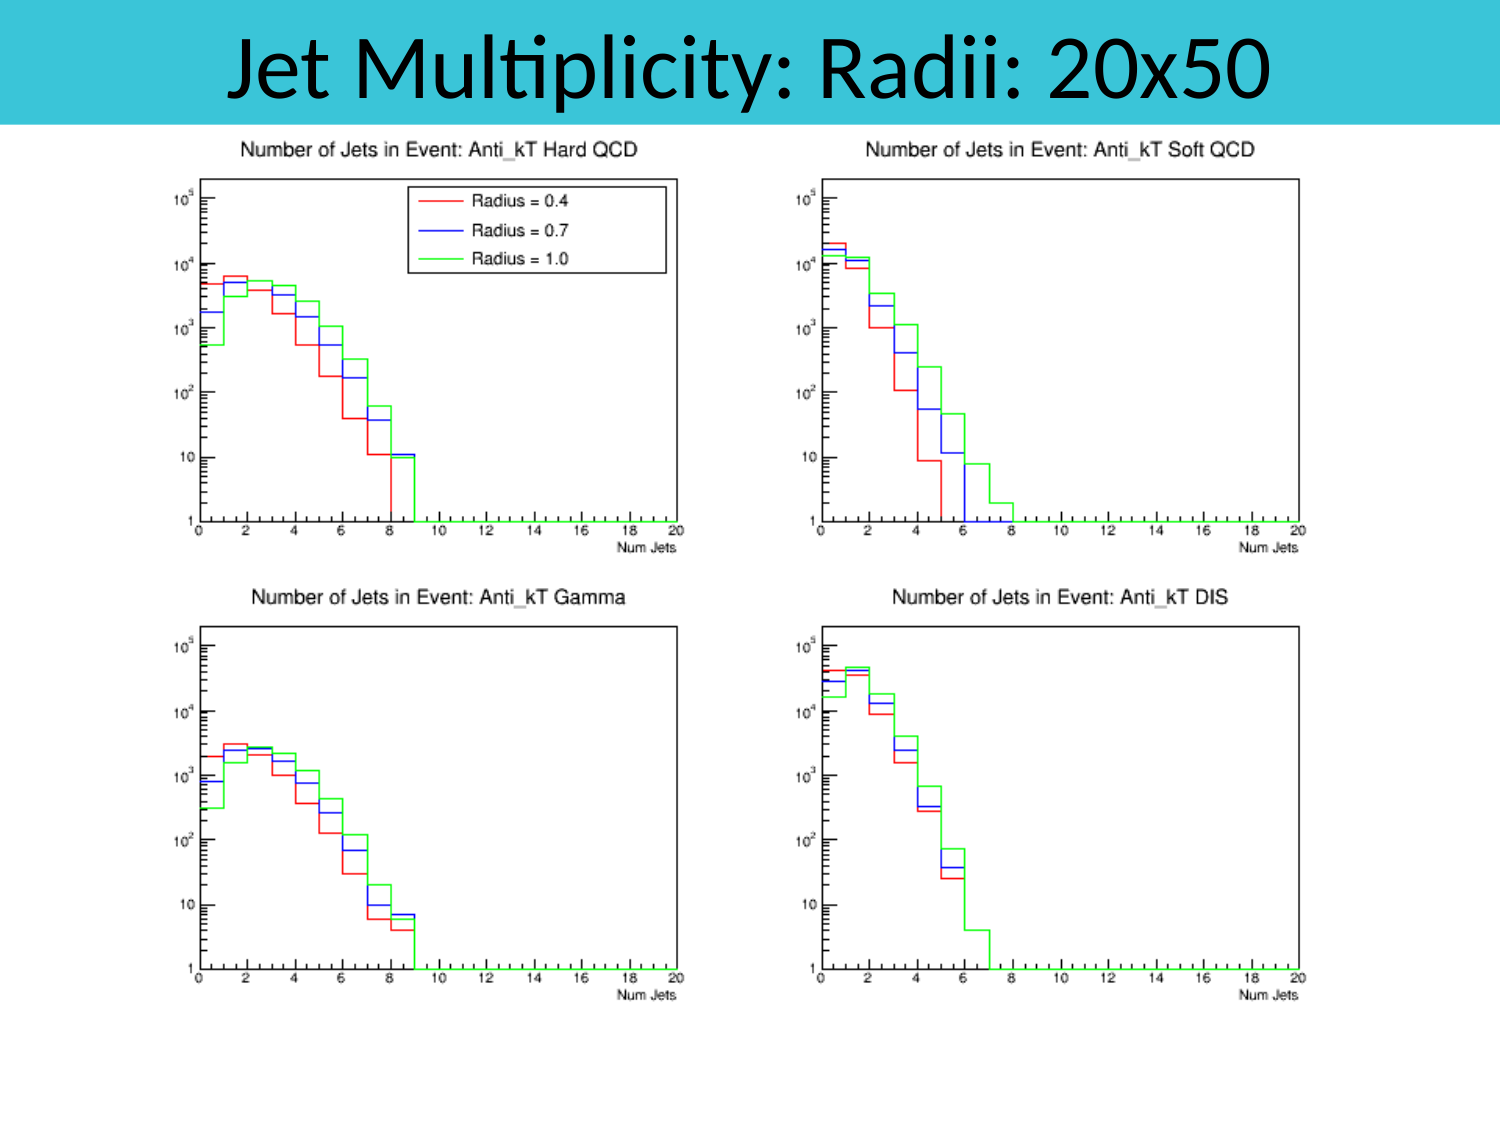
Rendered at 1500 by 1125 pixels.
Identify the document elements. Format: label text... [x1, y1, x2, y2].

picture [128, 127, 1372, 1022]
text_box Jet Multiplicity: Radii: 20x50 [0, 0, 1500, 125]
